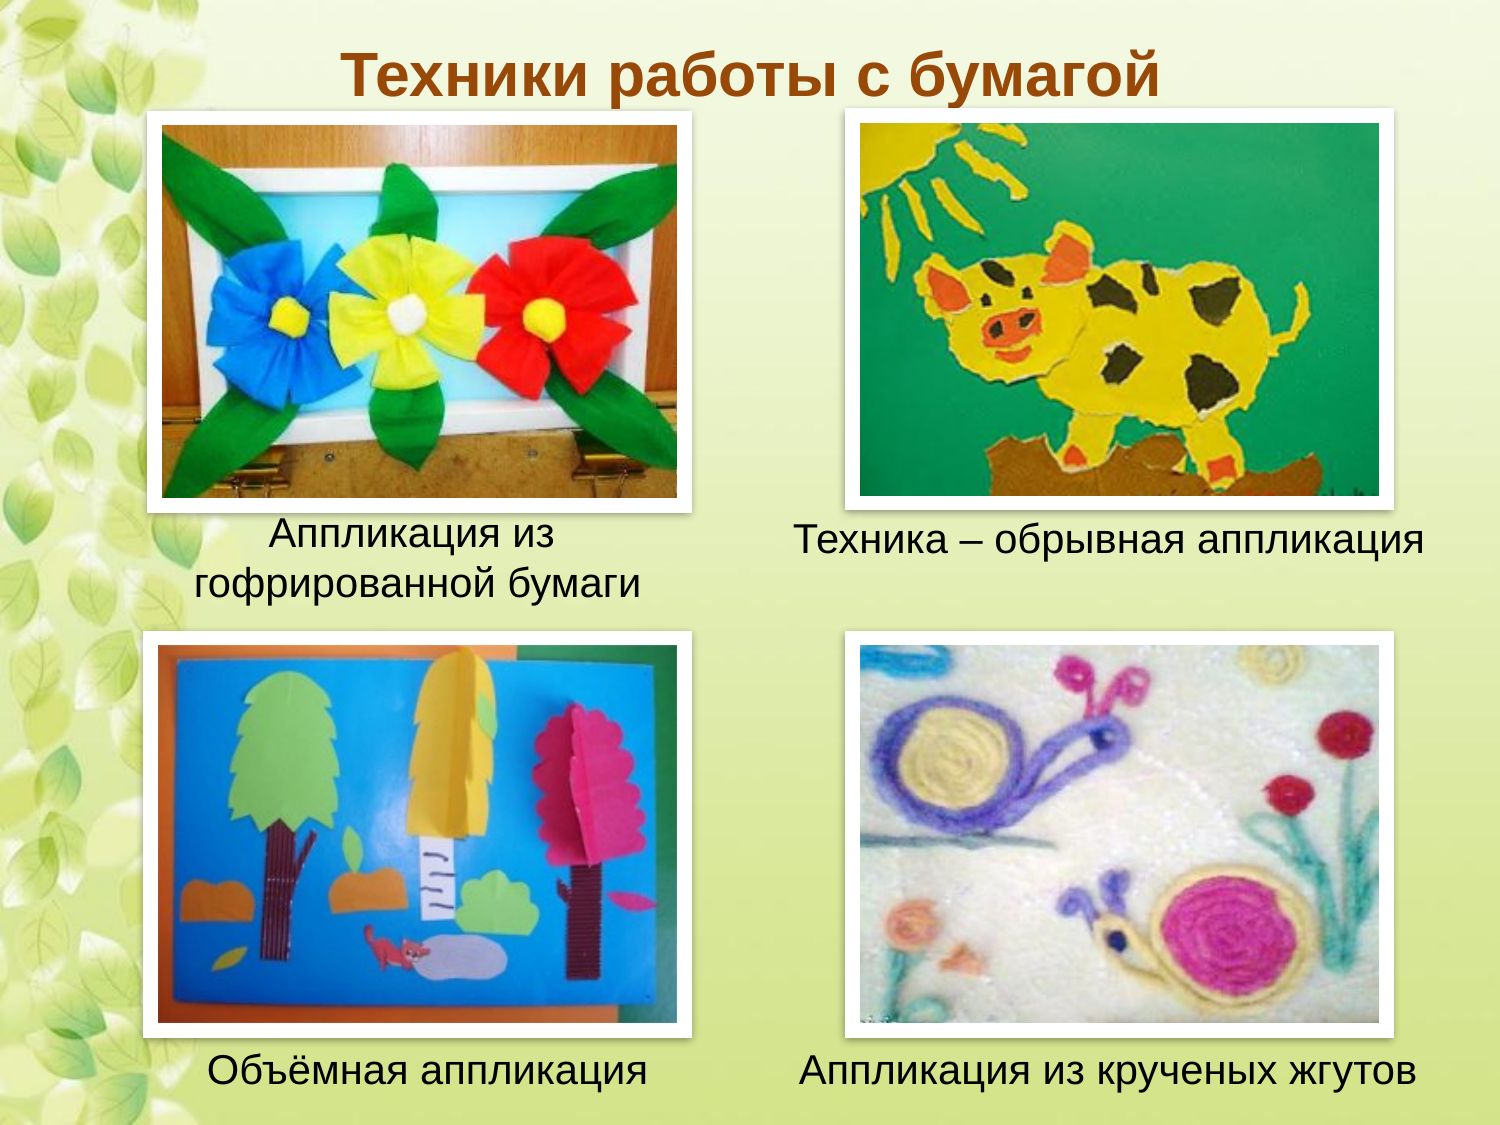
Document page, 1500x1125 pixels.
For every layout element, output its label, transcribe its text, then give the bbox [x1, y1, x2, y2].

list Объёмная аппликация [122, 1034, 726, 1125]
list Аппликация из крученых жгутов [726, 1034, 1460, 1125]
list Аппликация из гофрированной бумаги [104, 497, 731, 628]
list Техника – обрывная аппликация [702, 504, 1451, 598]
picture [0, 0, 1500, 1125]
picture [859, 644, 1380, 1024]
picture [157, 644, 678, 1024]
text_box Техники работы с бумагой [76, 19, 1427, 123]
